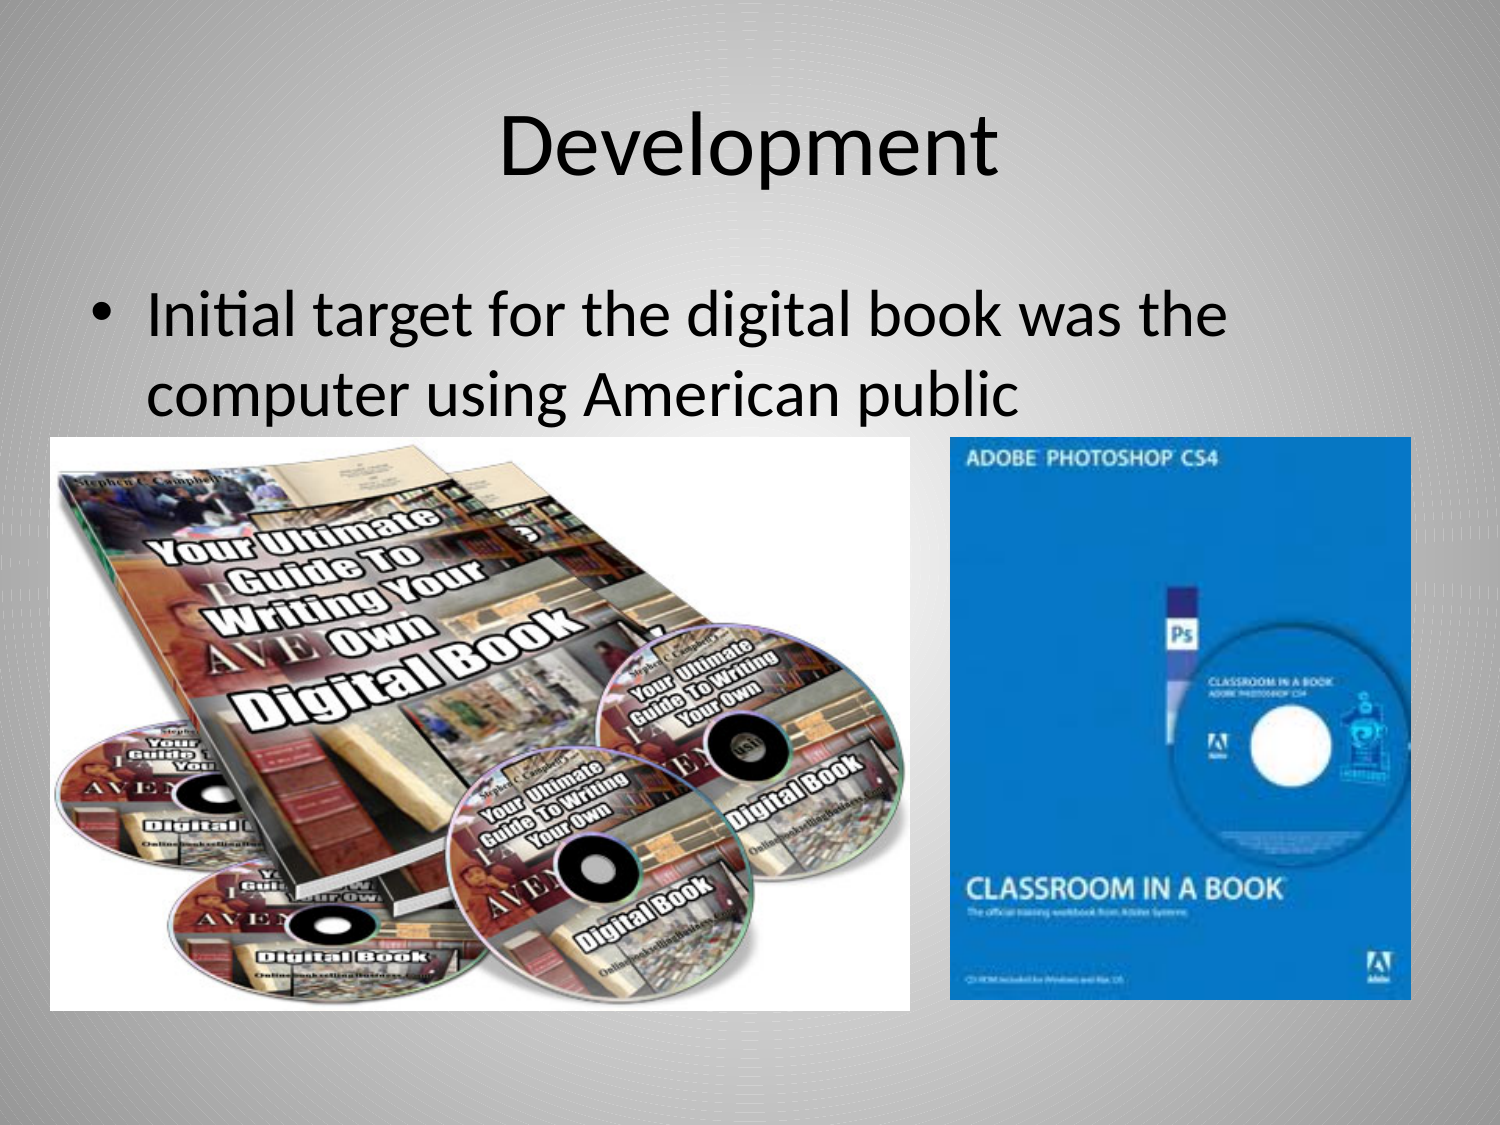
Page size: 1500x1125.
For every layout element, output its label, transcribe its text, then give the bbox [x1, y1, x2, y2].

title Development [75, 45, 1425, 233]
picture [49, 437, 910, 1012]
list Initial target for the digital book was the computer using American public [75, 262, 1425, 1005]
picture [949, 437, 1411, 1001]
